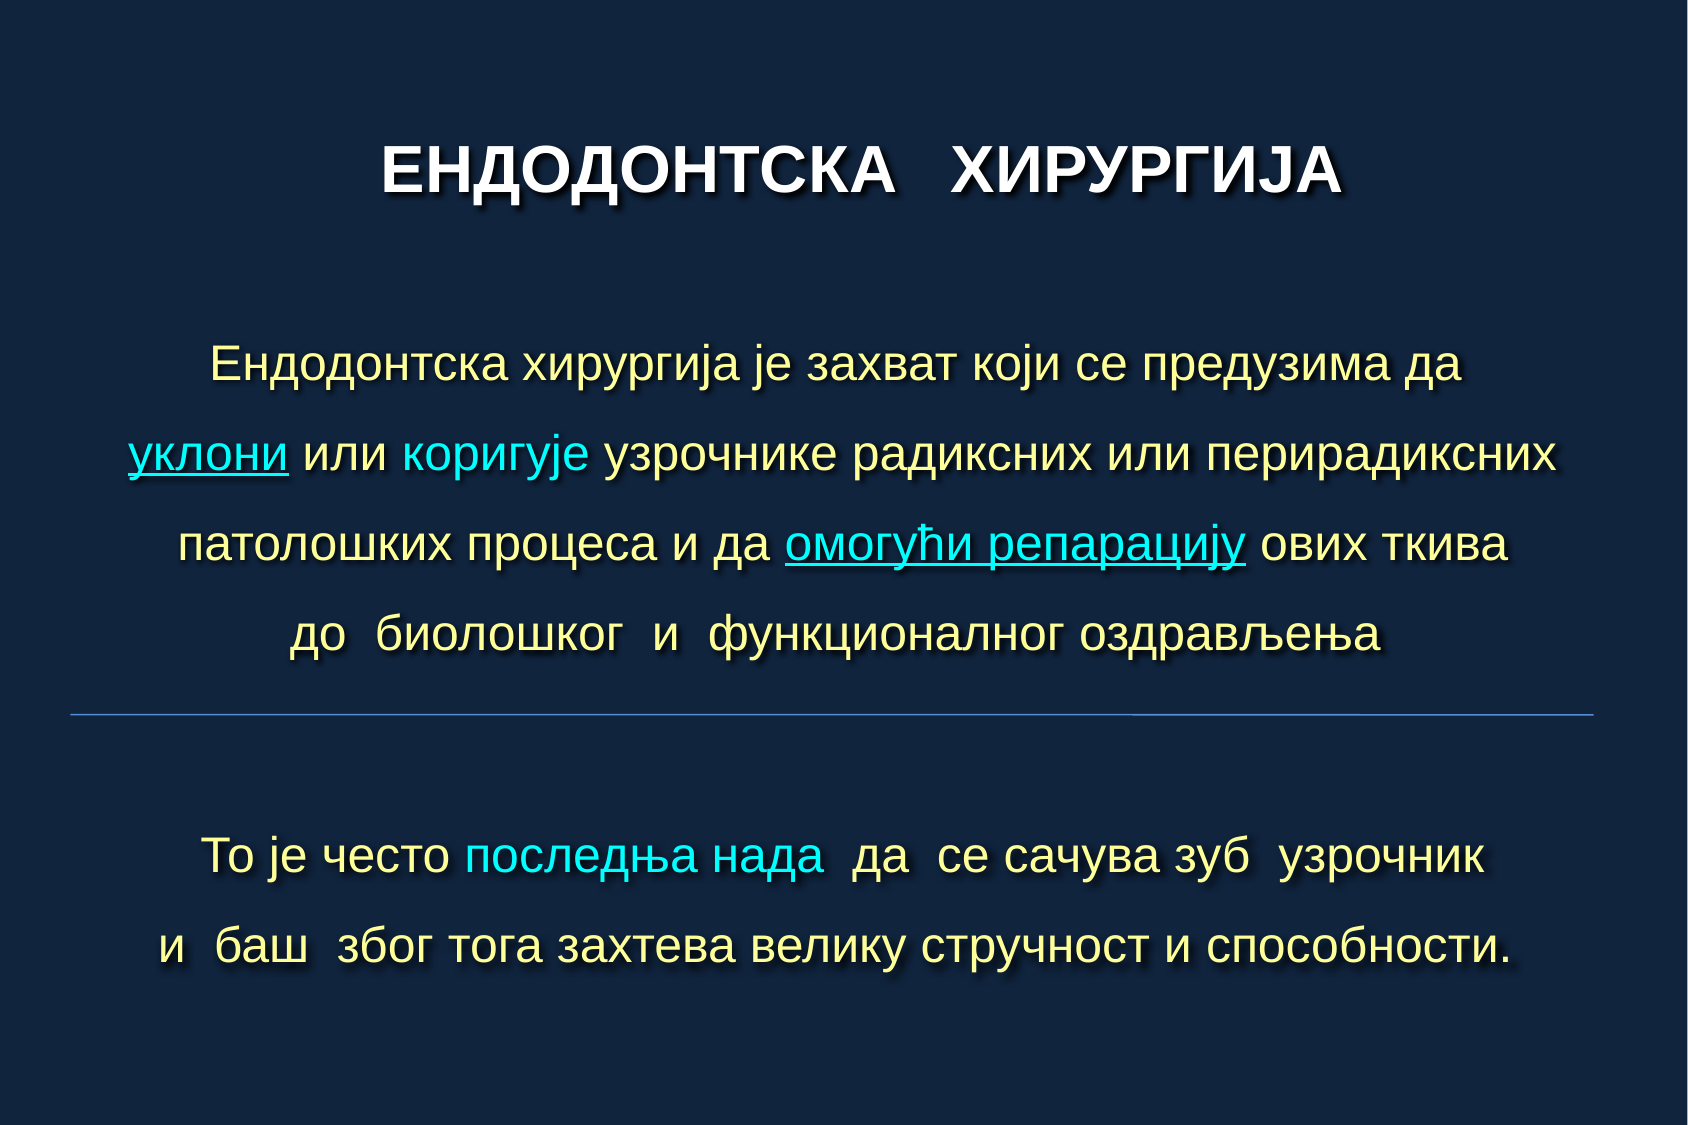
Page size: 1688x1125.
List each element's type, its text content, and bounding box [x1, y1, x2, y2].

text_box ЕНДОДОНТСКA ХИРУРГИЈA [0, 118, 1688, 214]
text_box То је често последња нада да се сачува зуб узрочник и баш због тога захтева велику стручност и способности. [0, 785, 1686, 980]
text_box Ендодонтска хирургија је захват који се предузима да уклони или коригује узрочнике радиксних или перирадиксних патолошких процеса и да омогући репарацију ових ткива до биолошког и функционалног оздрављења [0, 292, 1686, 668]
